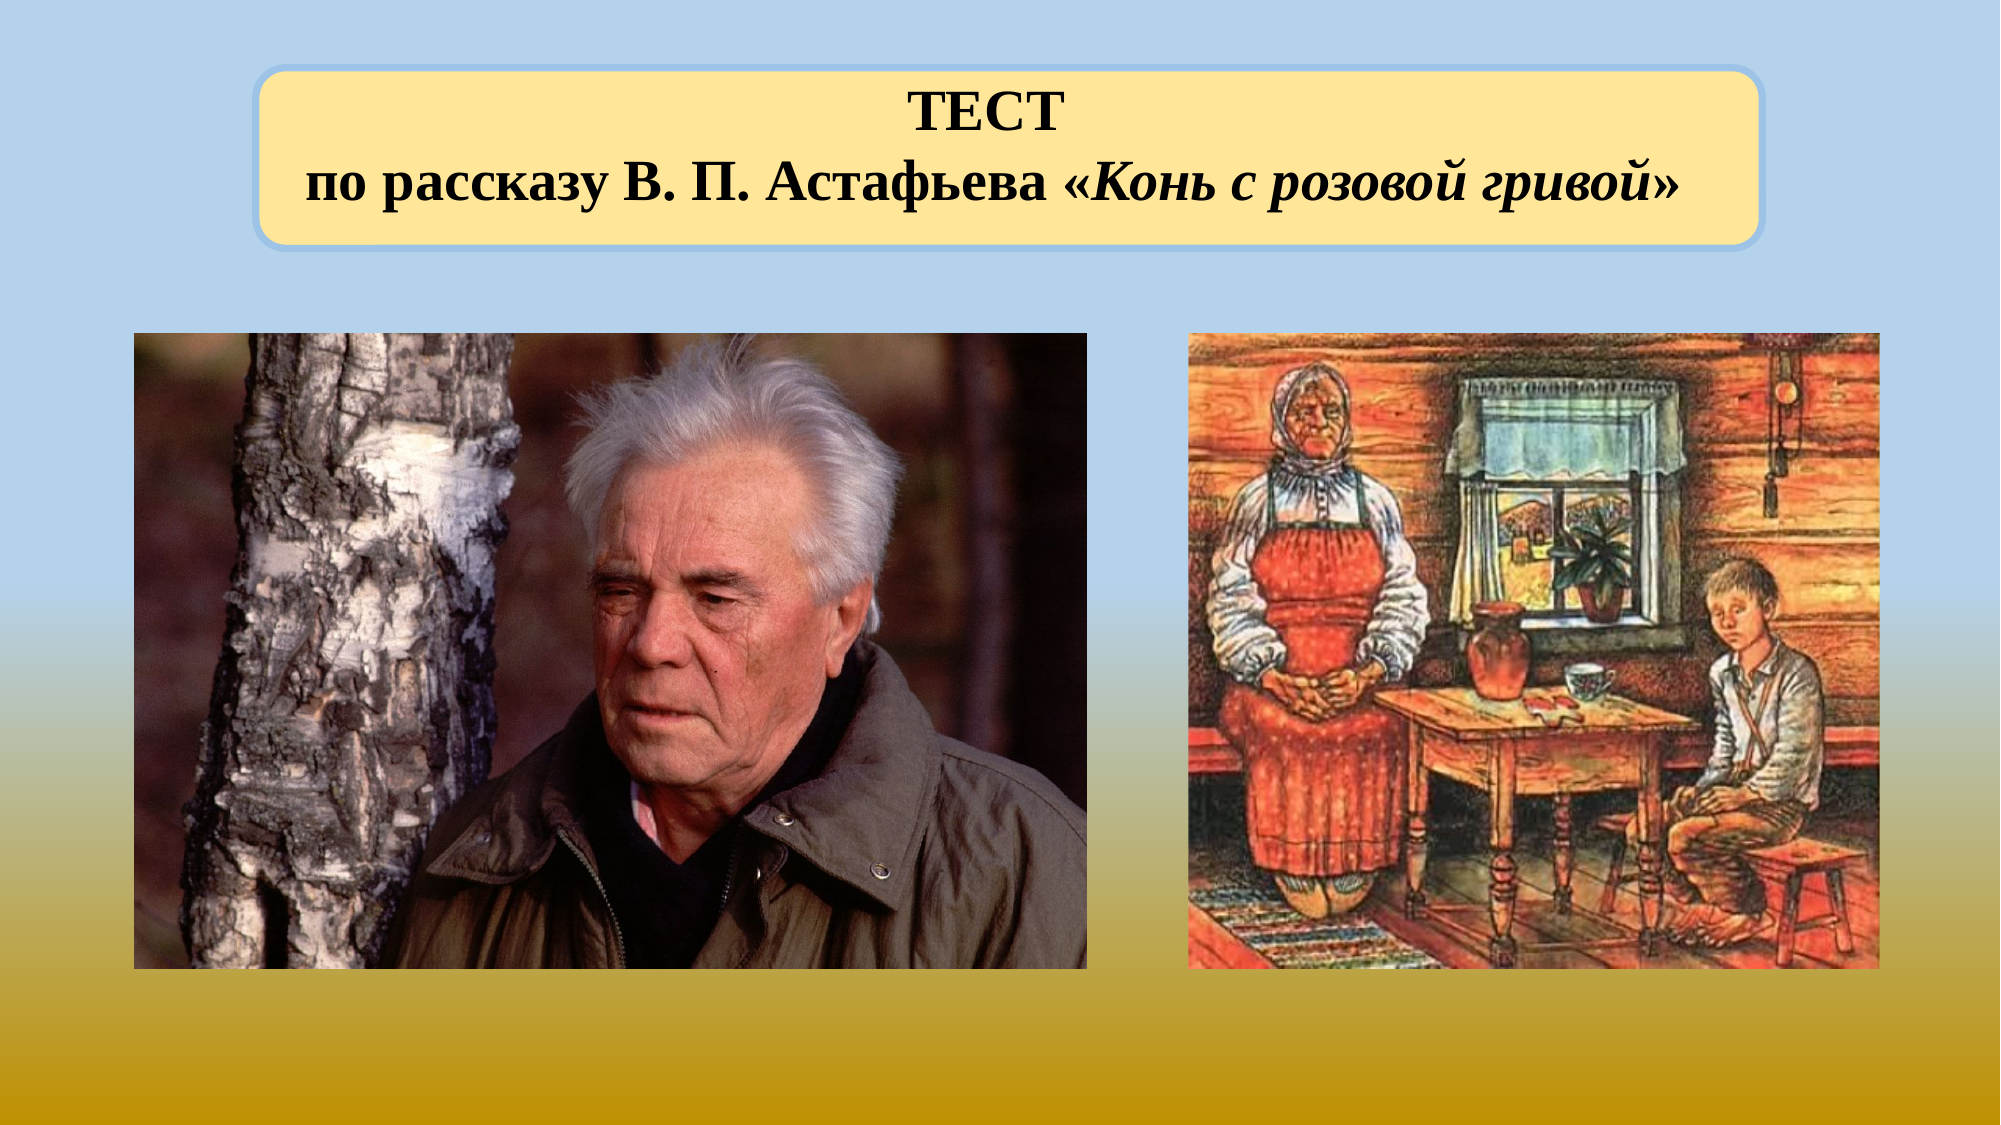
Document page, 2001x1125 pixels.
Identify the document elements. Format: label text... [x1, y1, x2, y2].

picture [134, 333, 1087, 969]
text_box [254, 66, 1764, 250]
picture [1188, 333, 1880, 969]
text_box ТЕСТ по рассказу В. П. Астафьева «Конь с розовой гривой» [290, 64, 1697, 220]
